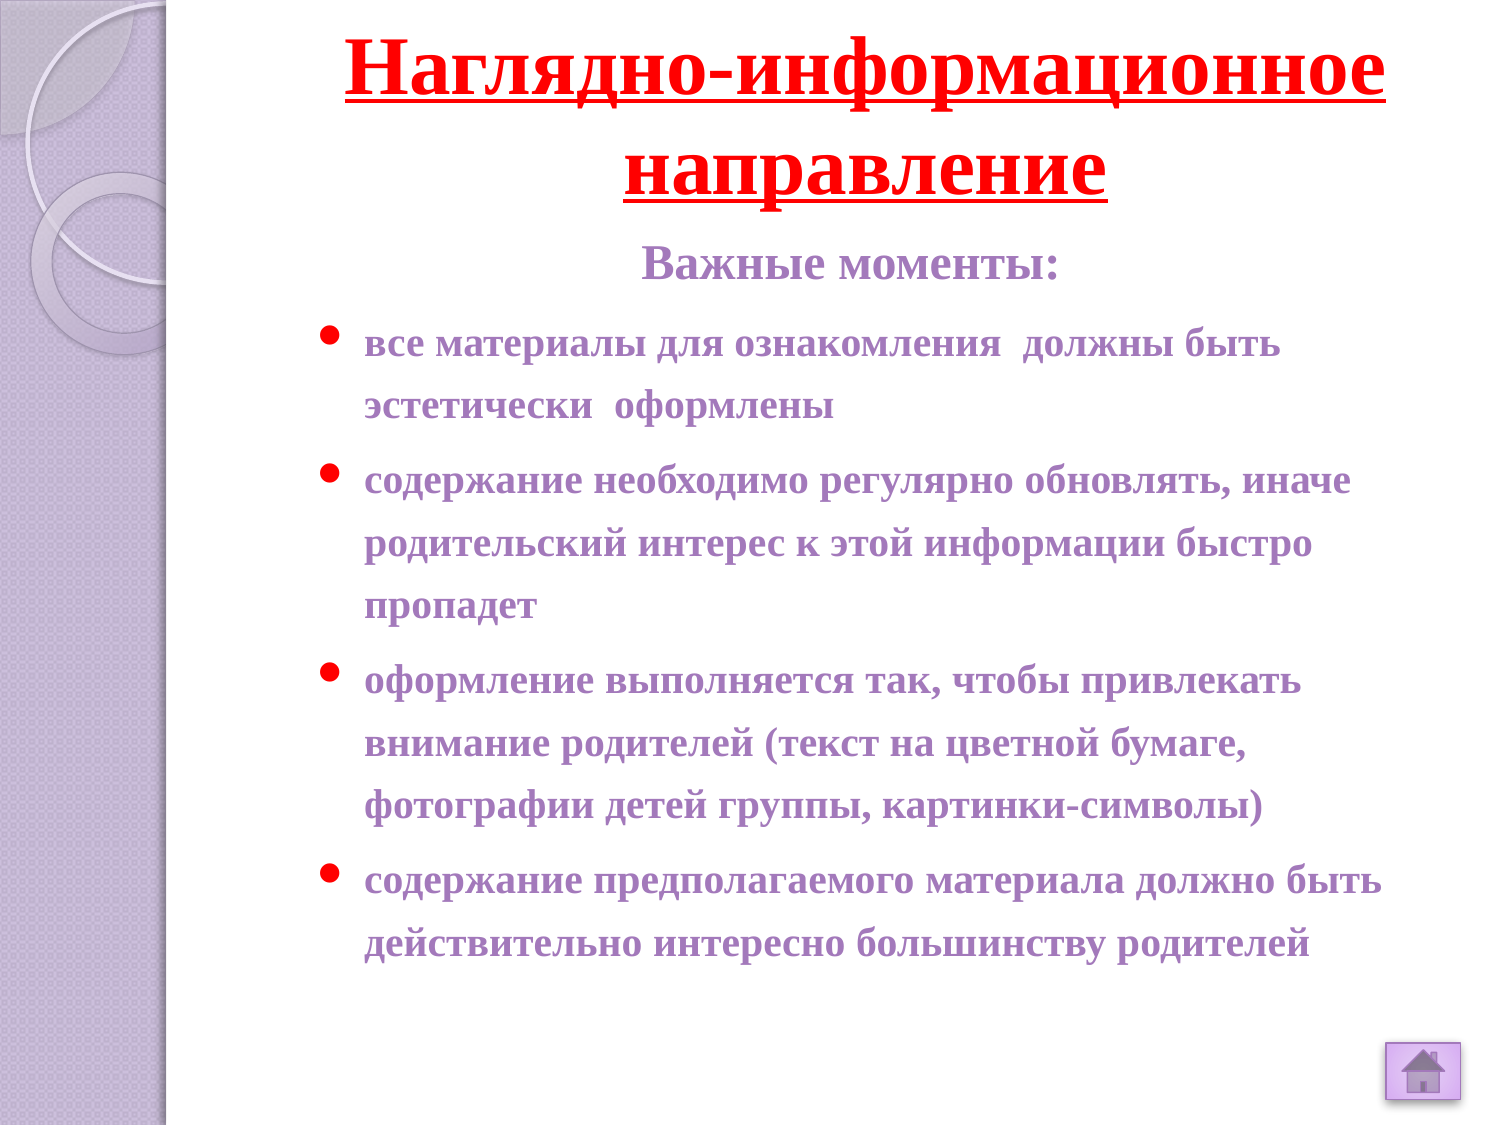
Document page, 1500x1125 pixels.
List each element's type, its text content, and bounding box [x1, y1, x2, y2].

text_box [1385, 1042, 1461, 1100]
list Важные моменты: все материалы для ознакомления должны быть эстетически оформлены содержание необходимо регулярно обновлять, иначе родительский интерес к этой информации быстро пропадет оформление выполняется так, чтобы привлекать внимание родителей (текст на цветной бумаге, фотографии детей группы, картинки-символы) содержание предполагаемого материала должно быть действительно интересно большинству родителей [289, 219, 1400, 1083]
title Наглядно-информационное направление [265, 30, 1466, 291]
